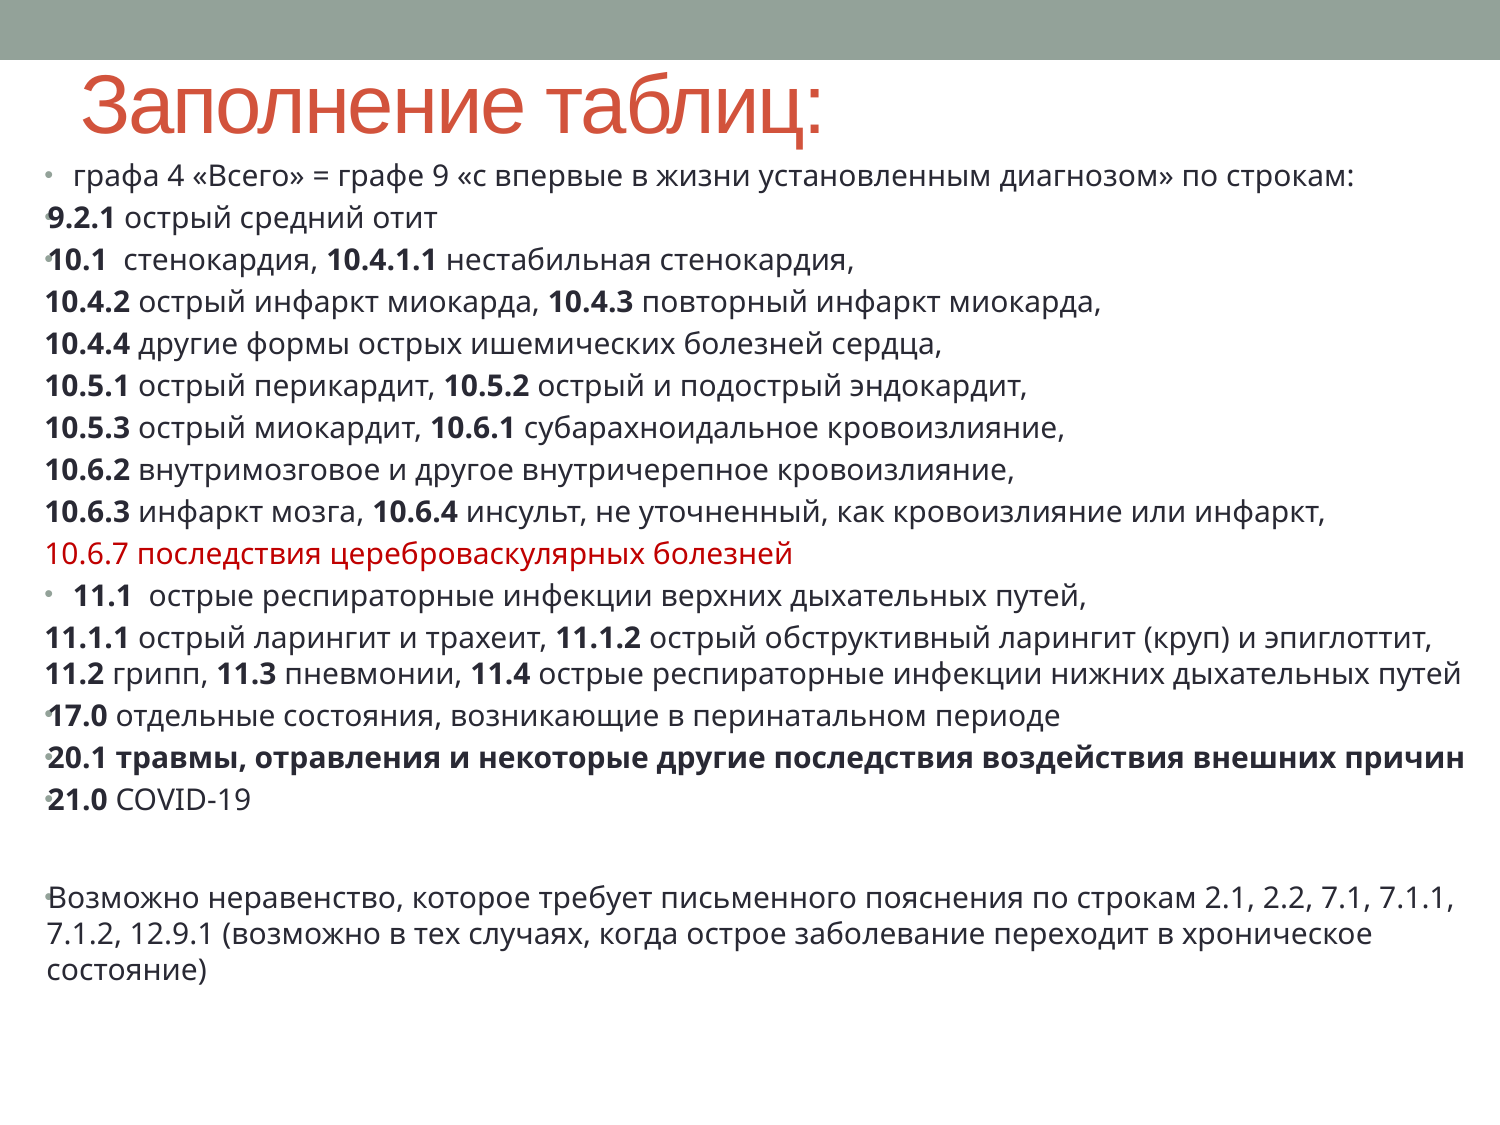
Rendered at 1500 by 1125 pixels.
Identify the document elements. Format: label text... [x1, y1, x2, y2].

list графа 4 «Всего» = графе 9 «с впервые в жизни установленным диагнозом» по строкам: 9.2.1 острый средний отит 10.1 стенокардия, 10.4.1.1 нестабильная стенокардия, 10.4.2 острый инфаркт миокарда, 10.4.3 повторный инфаркт миокарда, 10.4.4 другие формы острых ишемических болезней сердца, 10.5.1 острый перикардит, 10.5.2 острый и подострый эндокардит, 10.5.3 острый миокардит, 10.6.1 субарахноидальное кровоизлияние, 10.6.2 внутримозговое и другое внутричерепное кровоизлияние, 10.6.3 инфаркт мозга, 10.6.4 инсульт, не уточненный, как кровоизлияние или инфаркт, 10.6.7 последствия цереброваскулярных болезней 11.1 острые респираторные инфекции верхних дыхательных путей, 11.1.1 острый ларингит и трахеит, 11.1.2 острый обструктивный ларингит (круп) и эпиглоттит, 11.2 грипп, 11.3 пневмонии, 11.4 острые респираторные инфекции нижних дыхательных путей 17.0 отдельные состояния, возникающие в перинатальном периоде 20.1 травмы, отравления и некоторые другие последствия воздействия внешних причин 21.0 COVID-19 Возможно неравенство, которое требует письменного пояснения по строкам 2.1, 2.2, 7.1, 7.1.1, 7.1.2, 12.9.1 (возможно в тех случаях, когда острое заболевание переходит в хроническое состояние) [29, 149, 1500, 1063]
title Заполнение таблиц: [64, 19, 1415, 182]
